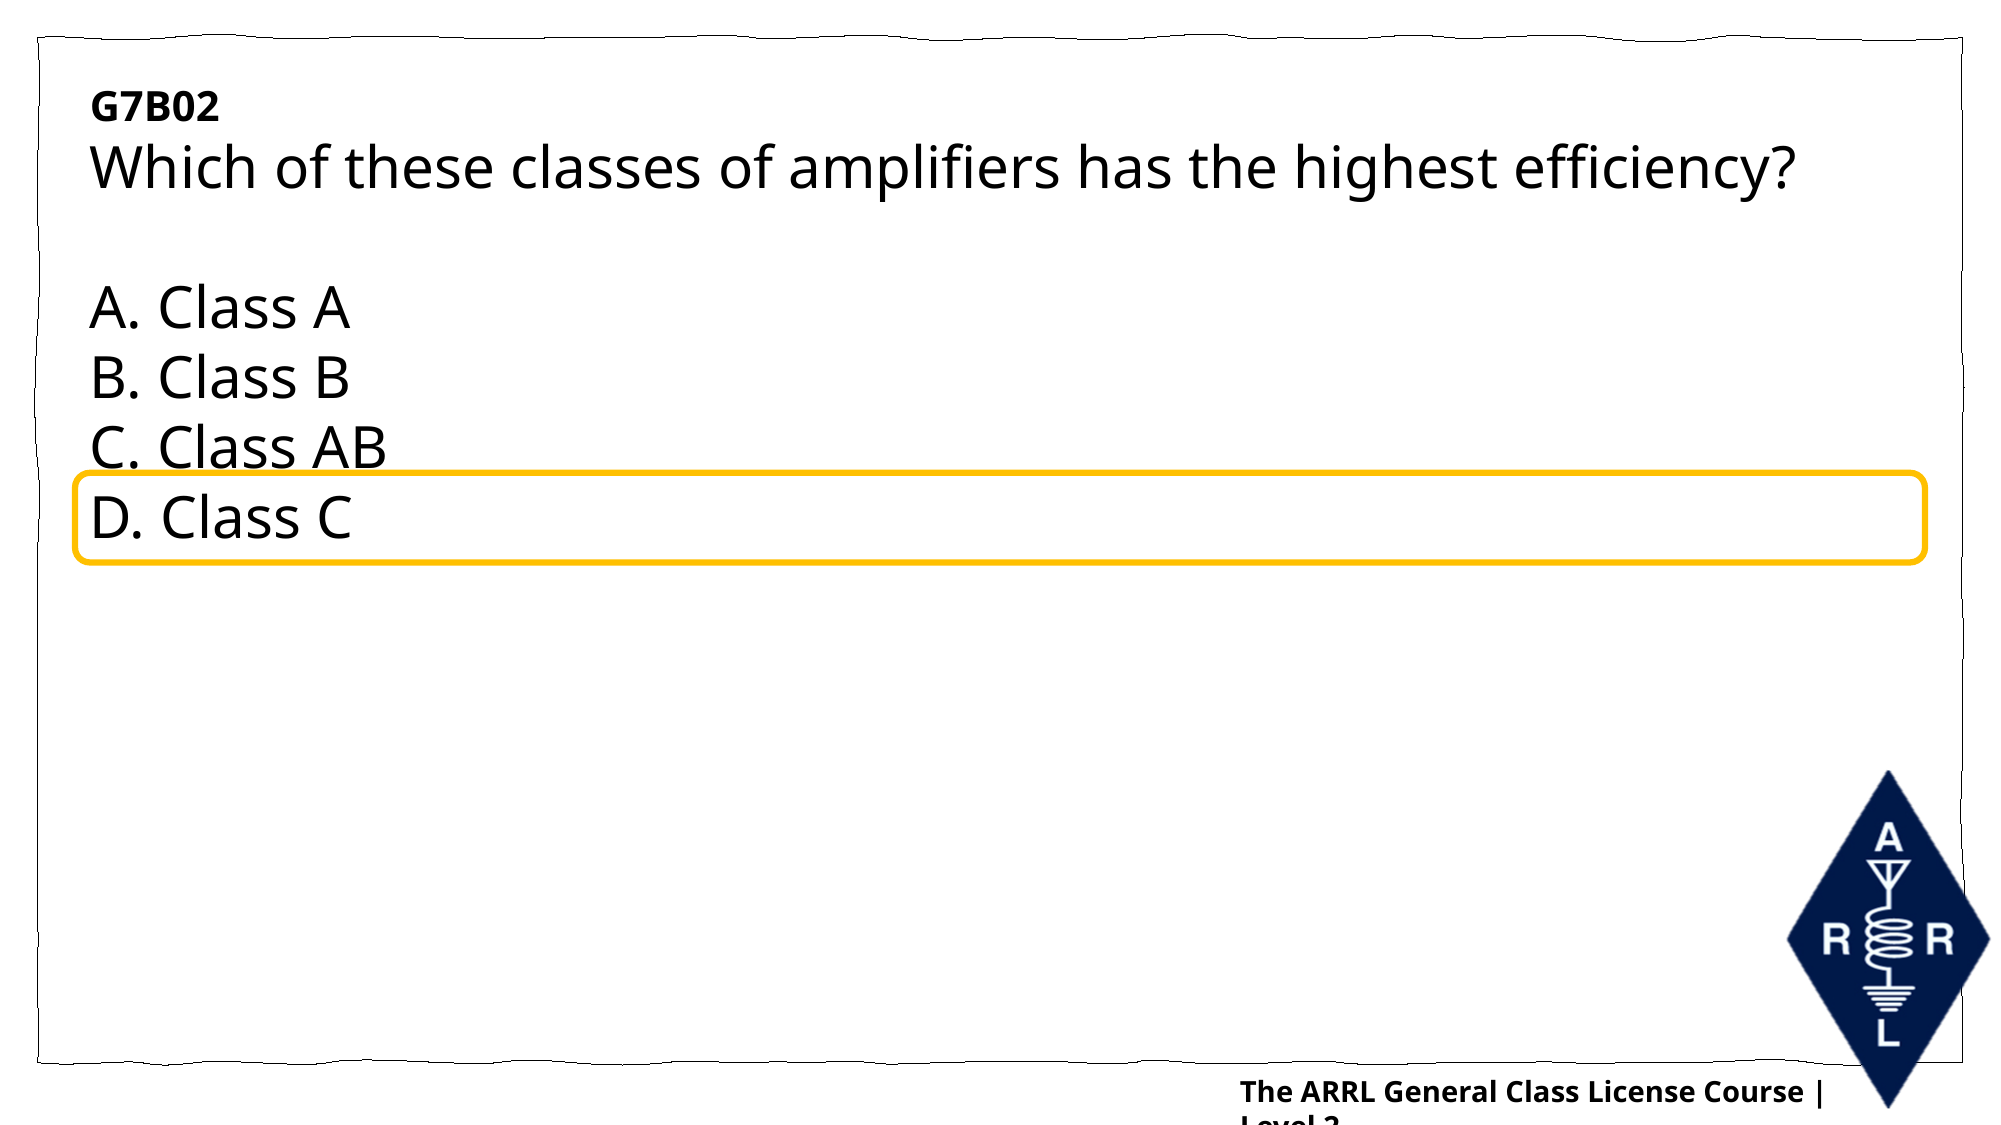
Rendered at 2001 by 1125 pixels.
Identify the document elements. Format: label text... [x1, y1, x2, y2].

text_box G7B02 Which of these classes of amplifiers has the highest efficiency? A. Class A B. Class B C. Class AB D. Class C [75, 72, 1850, 479]
picture [1773, 752, 1999, 1125]
text_box [73, 471, 1927, 564]
